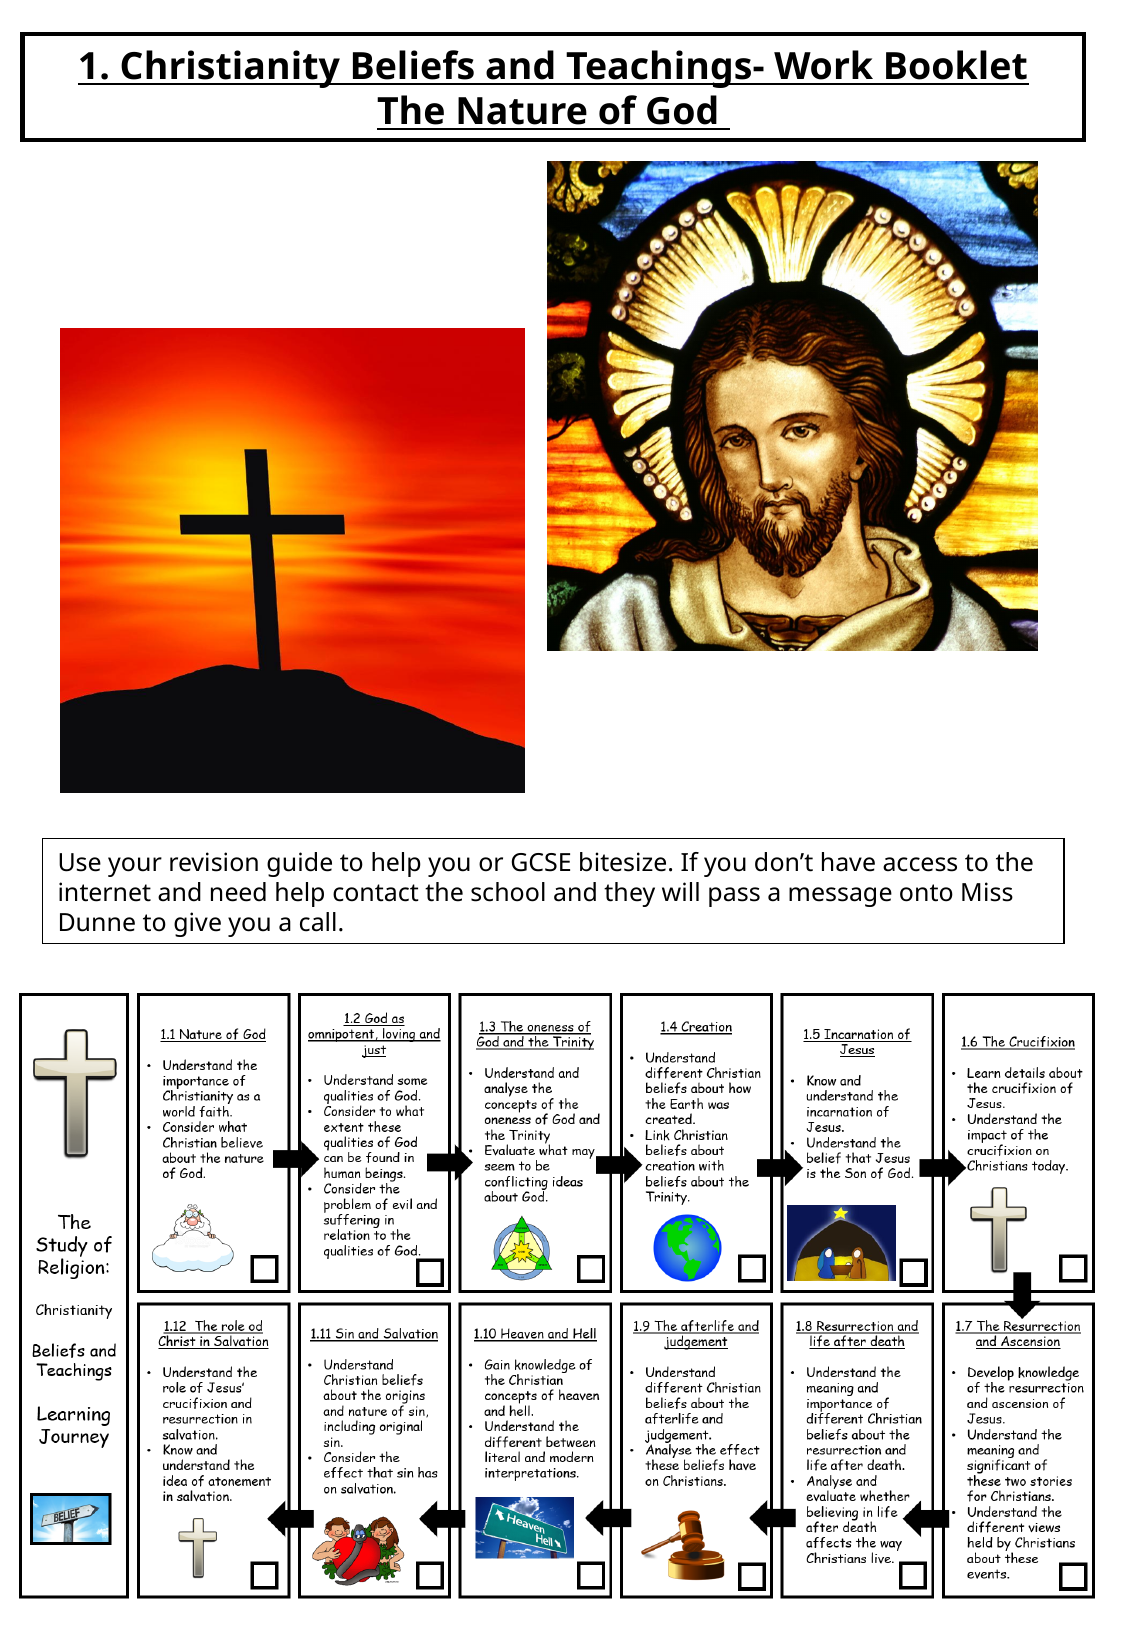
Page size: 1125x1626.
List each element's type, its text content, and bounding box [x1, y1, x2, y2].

text_box 1. Christianity Beliefs and Teachings- Work Booklet The Nature of God [22, 34, 1084, 141]
text_box Use your revision guide to help you or GCSE bitesize. If you don’t have access to the internet and need help contact the school and they will pass a message onto Miss Dunne to give you a call. [42, 838, 1065, 944]
picture [547, 161, 1038, 651]
picture [60, 328, 525, 793]
picture [5, 980, 1116, 1614]
